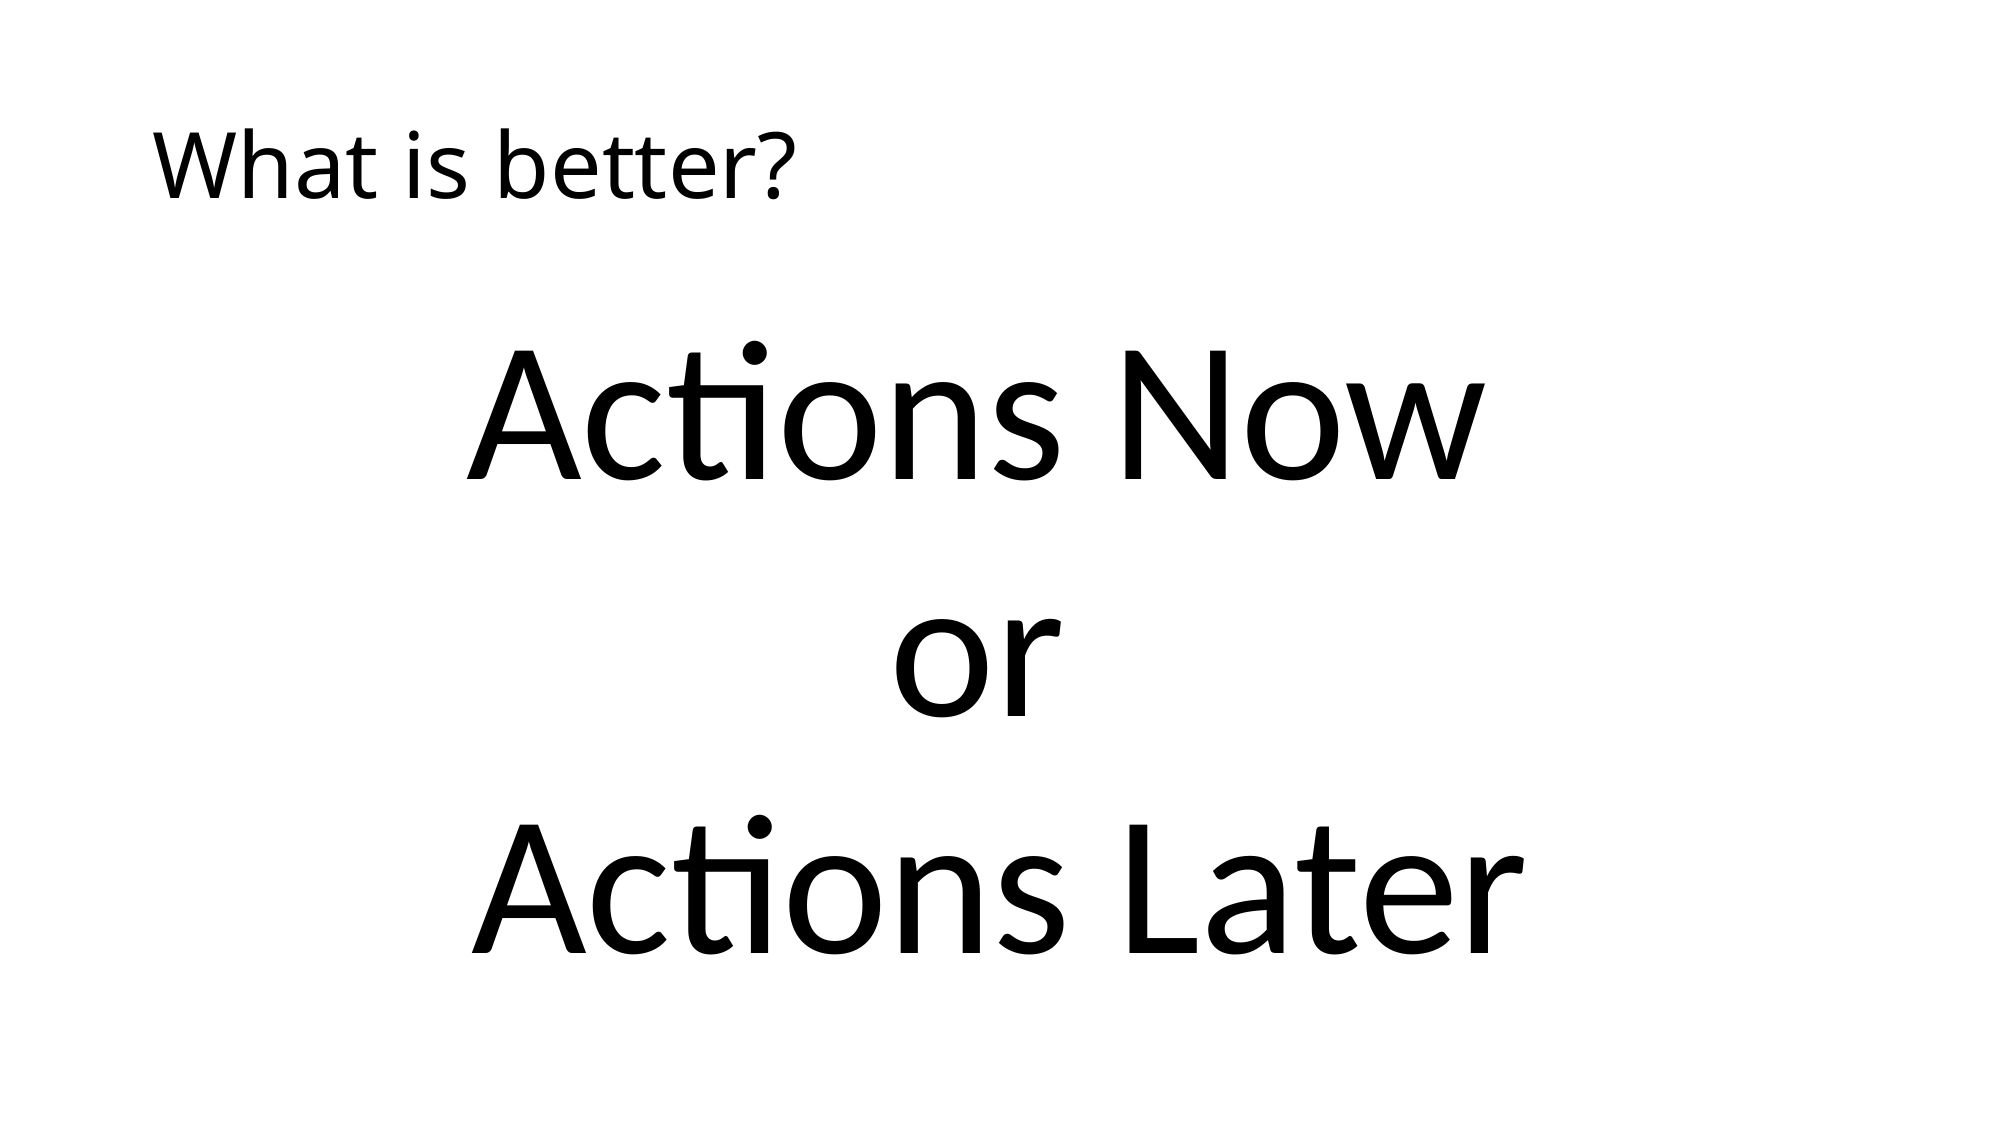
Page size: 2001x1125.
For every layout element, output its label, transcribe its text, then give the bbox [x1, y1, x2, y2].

title What is better? [137, 59, 1863, 278]
list Actions Now or Actions Later [137, 299, 1863, 1014]
